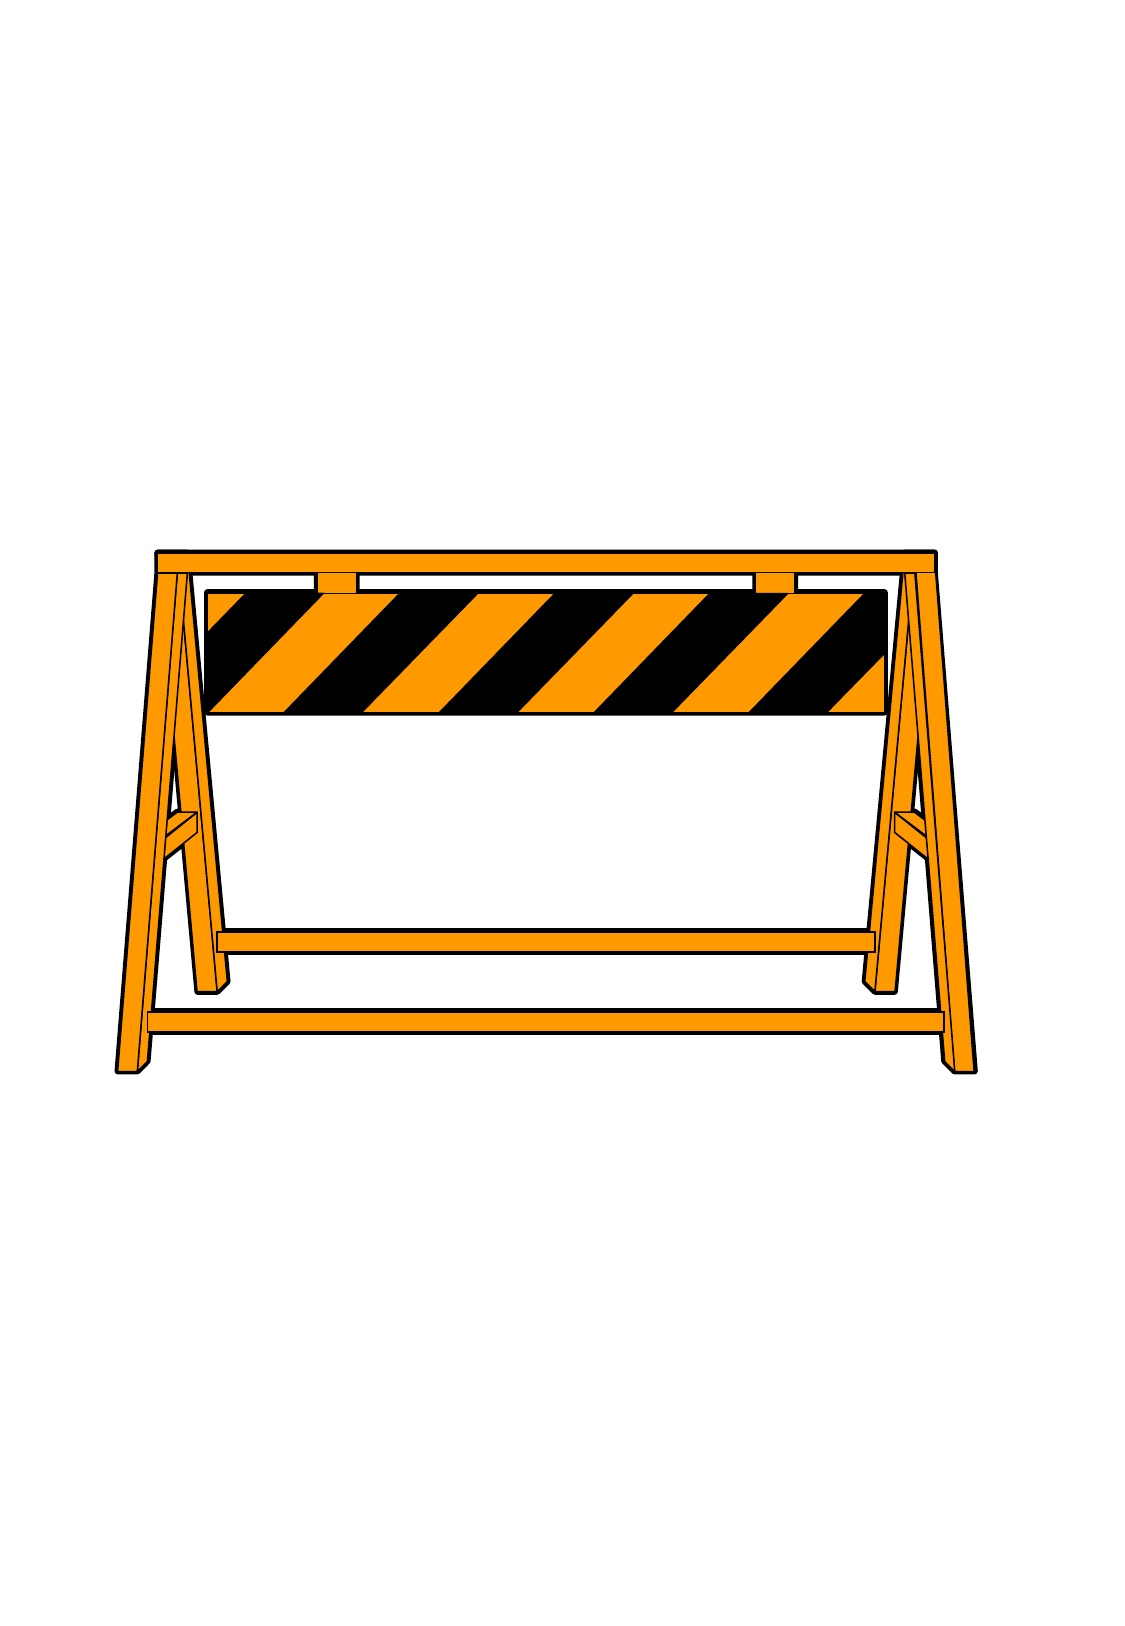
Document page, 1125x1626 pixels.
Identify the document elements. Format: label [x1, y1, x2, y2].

text_box [117, 552, 975, 1072]
